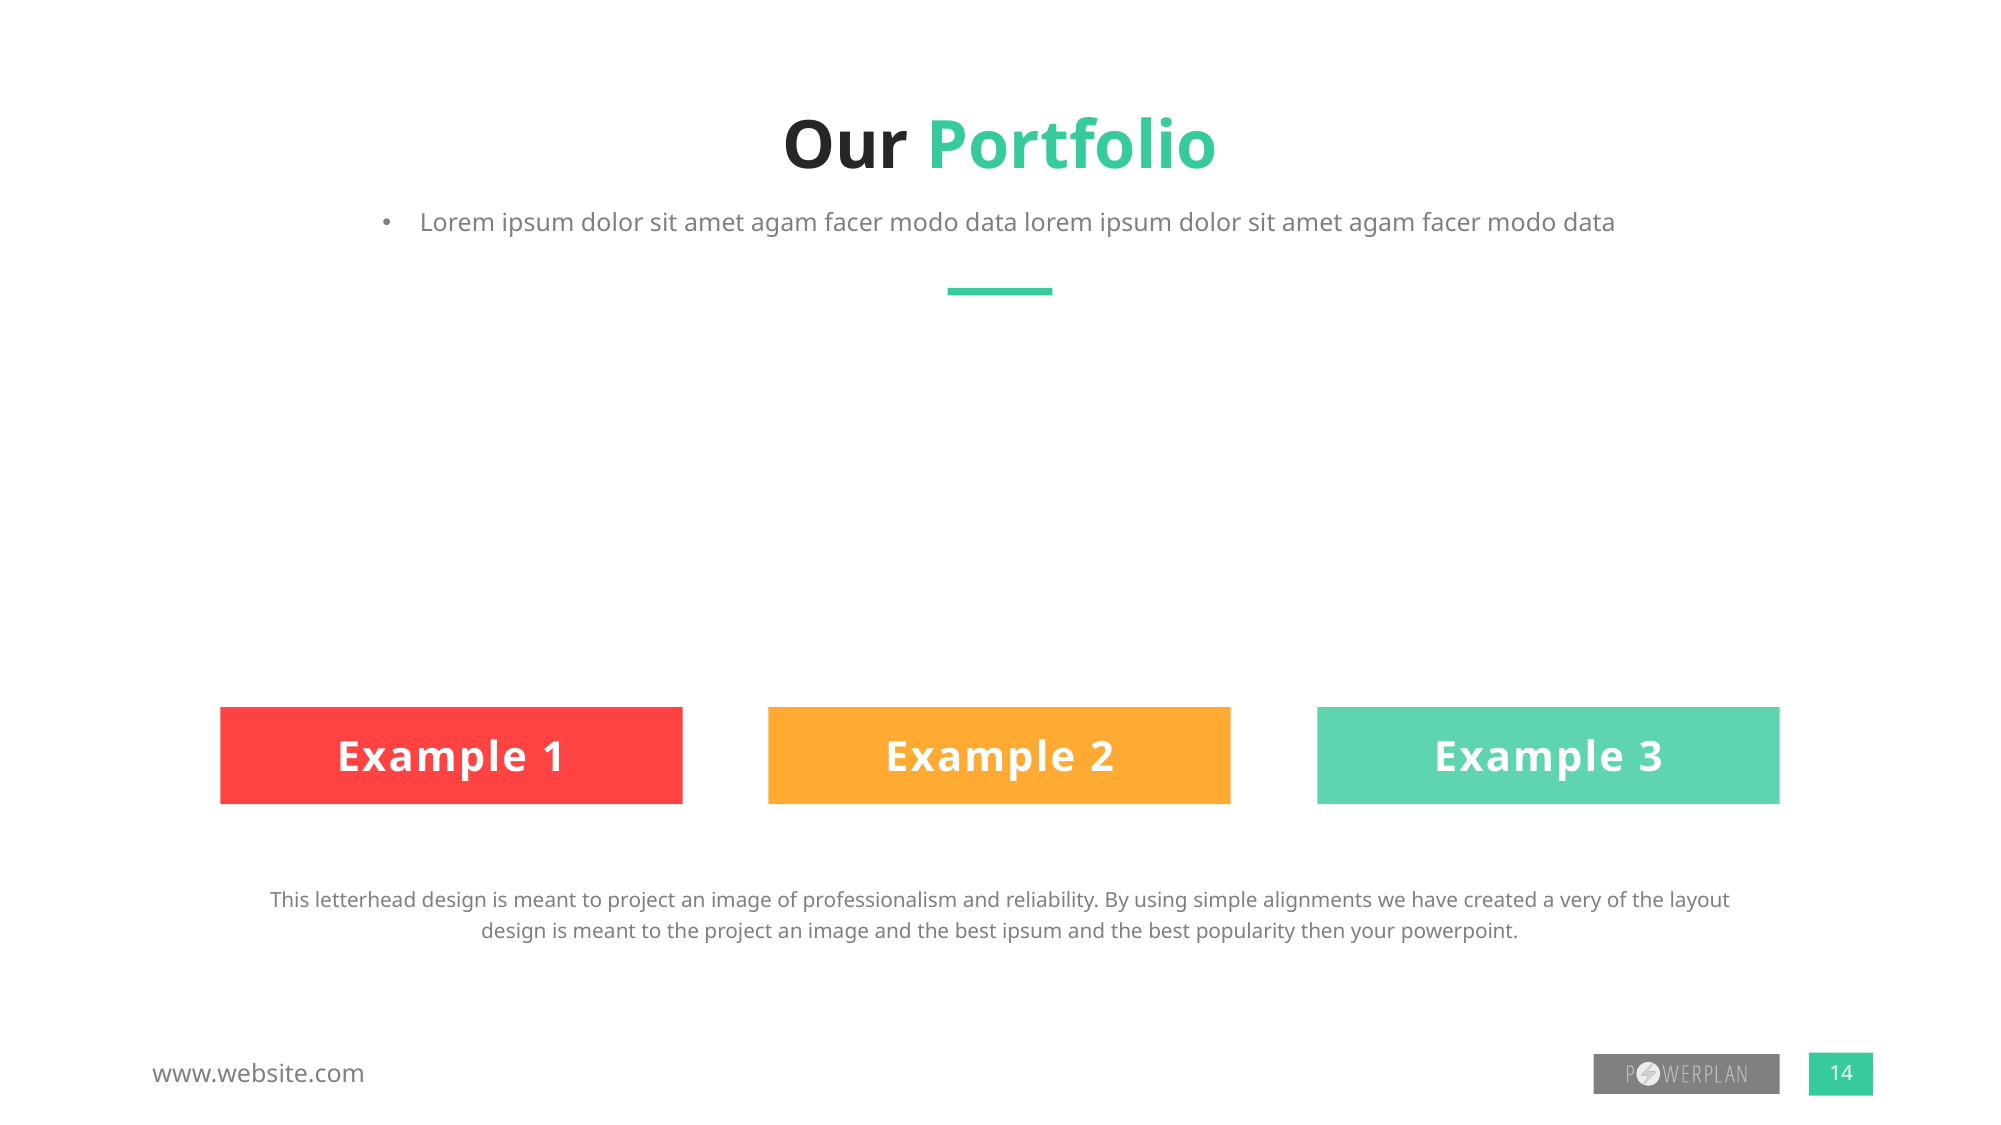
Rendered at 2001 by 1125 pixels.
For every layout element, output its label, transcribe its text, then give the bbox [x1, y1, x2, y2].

slide_number www.website.com [137, 1042, 391, 1103]
slide_number 14 [1809, 1052, 1873, 1096]
text_box [947, 287, 1053, 296]
picture [1317, 367, 1780, 805]
title Our Portfolio [137, 96, 1863, 198]
picture [220, 367, 683, 805]
list Lorem ipsum dolor sit amet agam facer modo data lorem ipsum dolor sit amet agam facer modo data [137, 202, 1863, 246]
text_box This letterhead design is meant to project an image of professionalism and reliability. By using simple alignments we have created a very of the layout design is meant to the project an image and the best ipsum and the best popularity then your powerpoint. [252, 859, 1748, 964]
picture [768, 367, 1232, 805]
